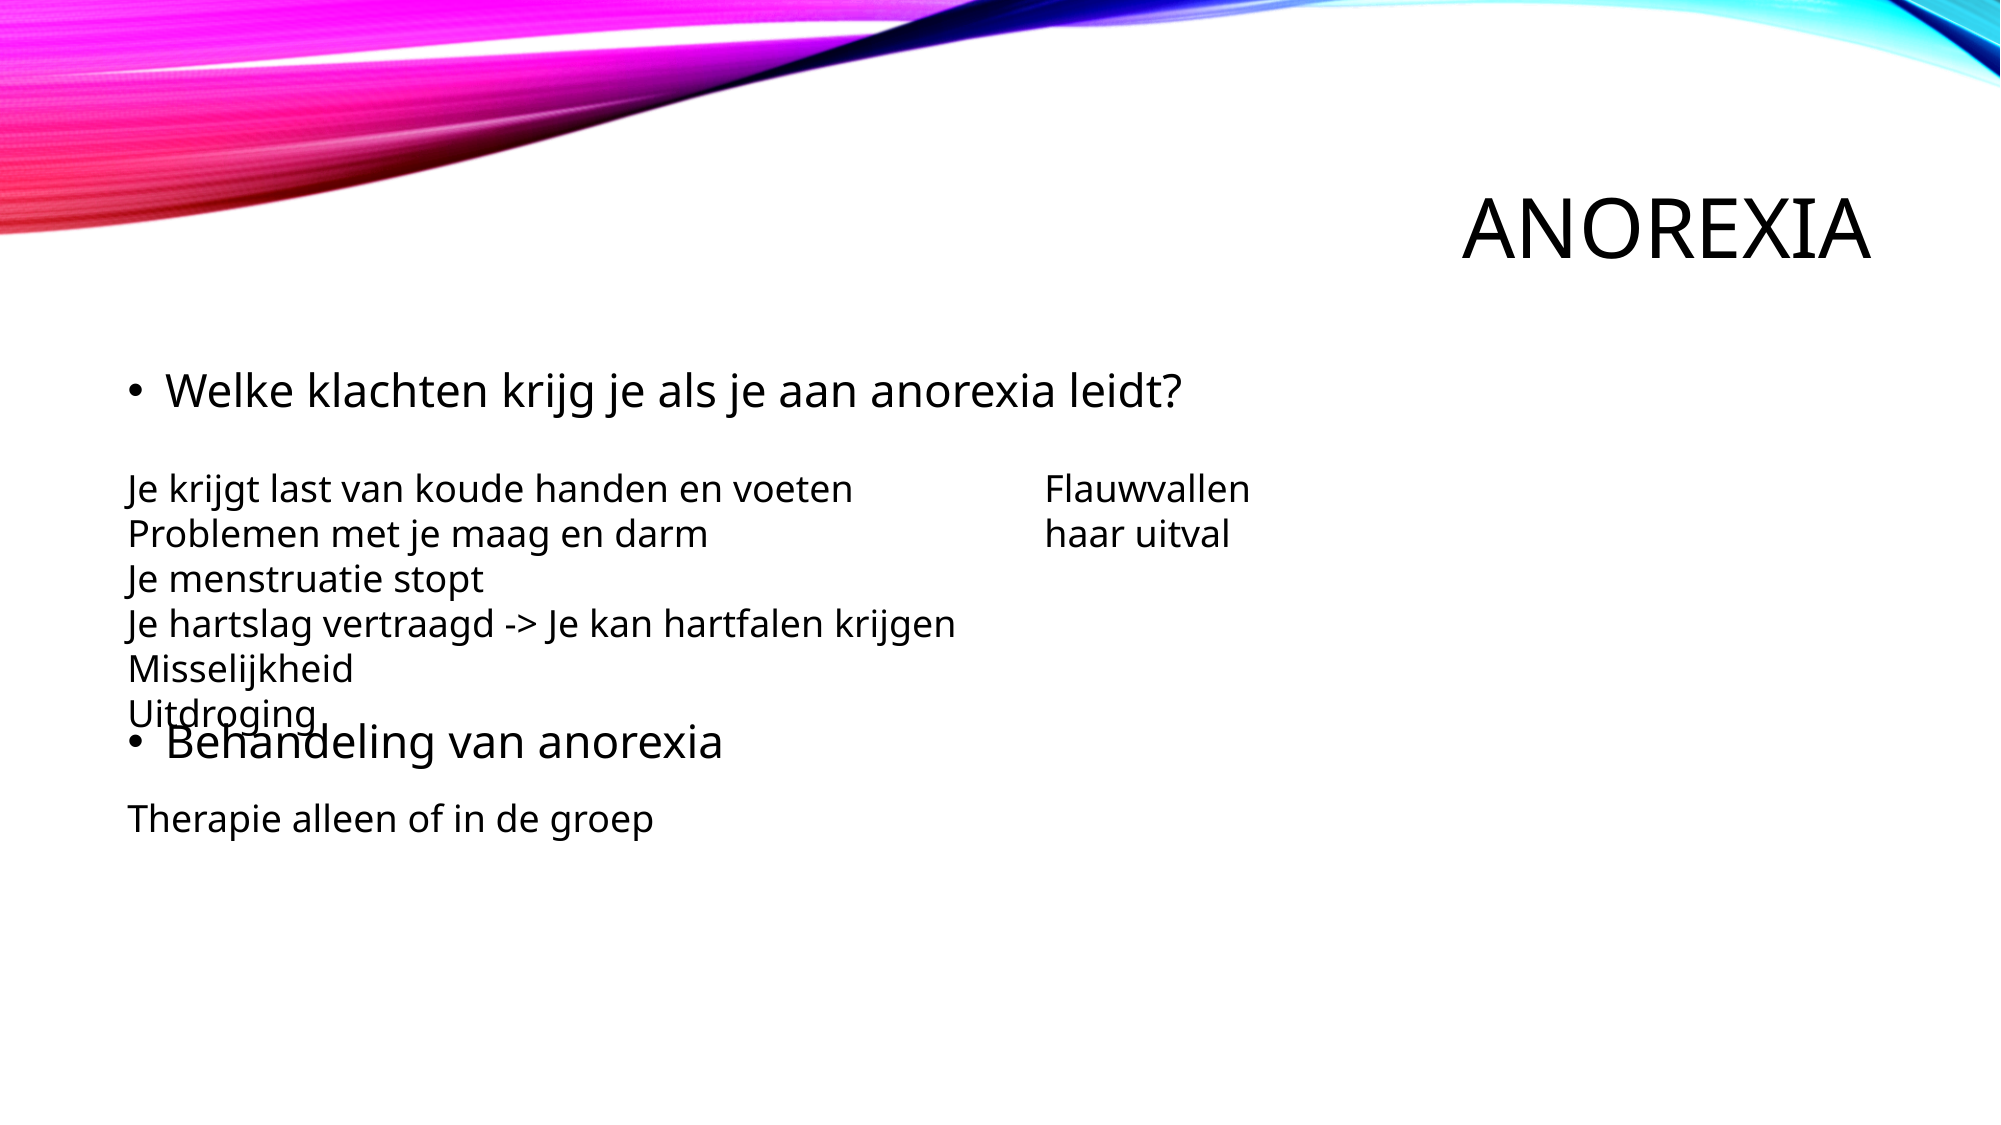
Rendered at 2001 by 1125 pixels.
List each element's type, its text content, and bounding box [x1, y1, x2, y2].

picture [1890, 0, 2000, 75]
list Welke klachten krijg je als je aan anorexia leidt? Behandeling van anorexia [112, 360, 1865, 457]
picture [1910, 0, 2000, 45]
text_box Je krijgt last van koude handen en voeten Problemen met je maag en darm Je menstruatie stopt Je hartslag vertraagd -> Je kan hartfalen krijgen Misselijkheid Uitdroging Flauwvallen haar uitval [112, 457, 1977, 744]
text_box Therapie alleen of in de groep [112, 787, 1834, 893]
title Anorexia [474, 125, 1888, 338]
list Welke klachten krijg je als je aan anorexia leidt? Behandeling van anorexia [112, 744, 1865, 876]
picture [0, 0, 2000, 237]
